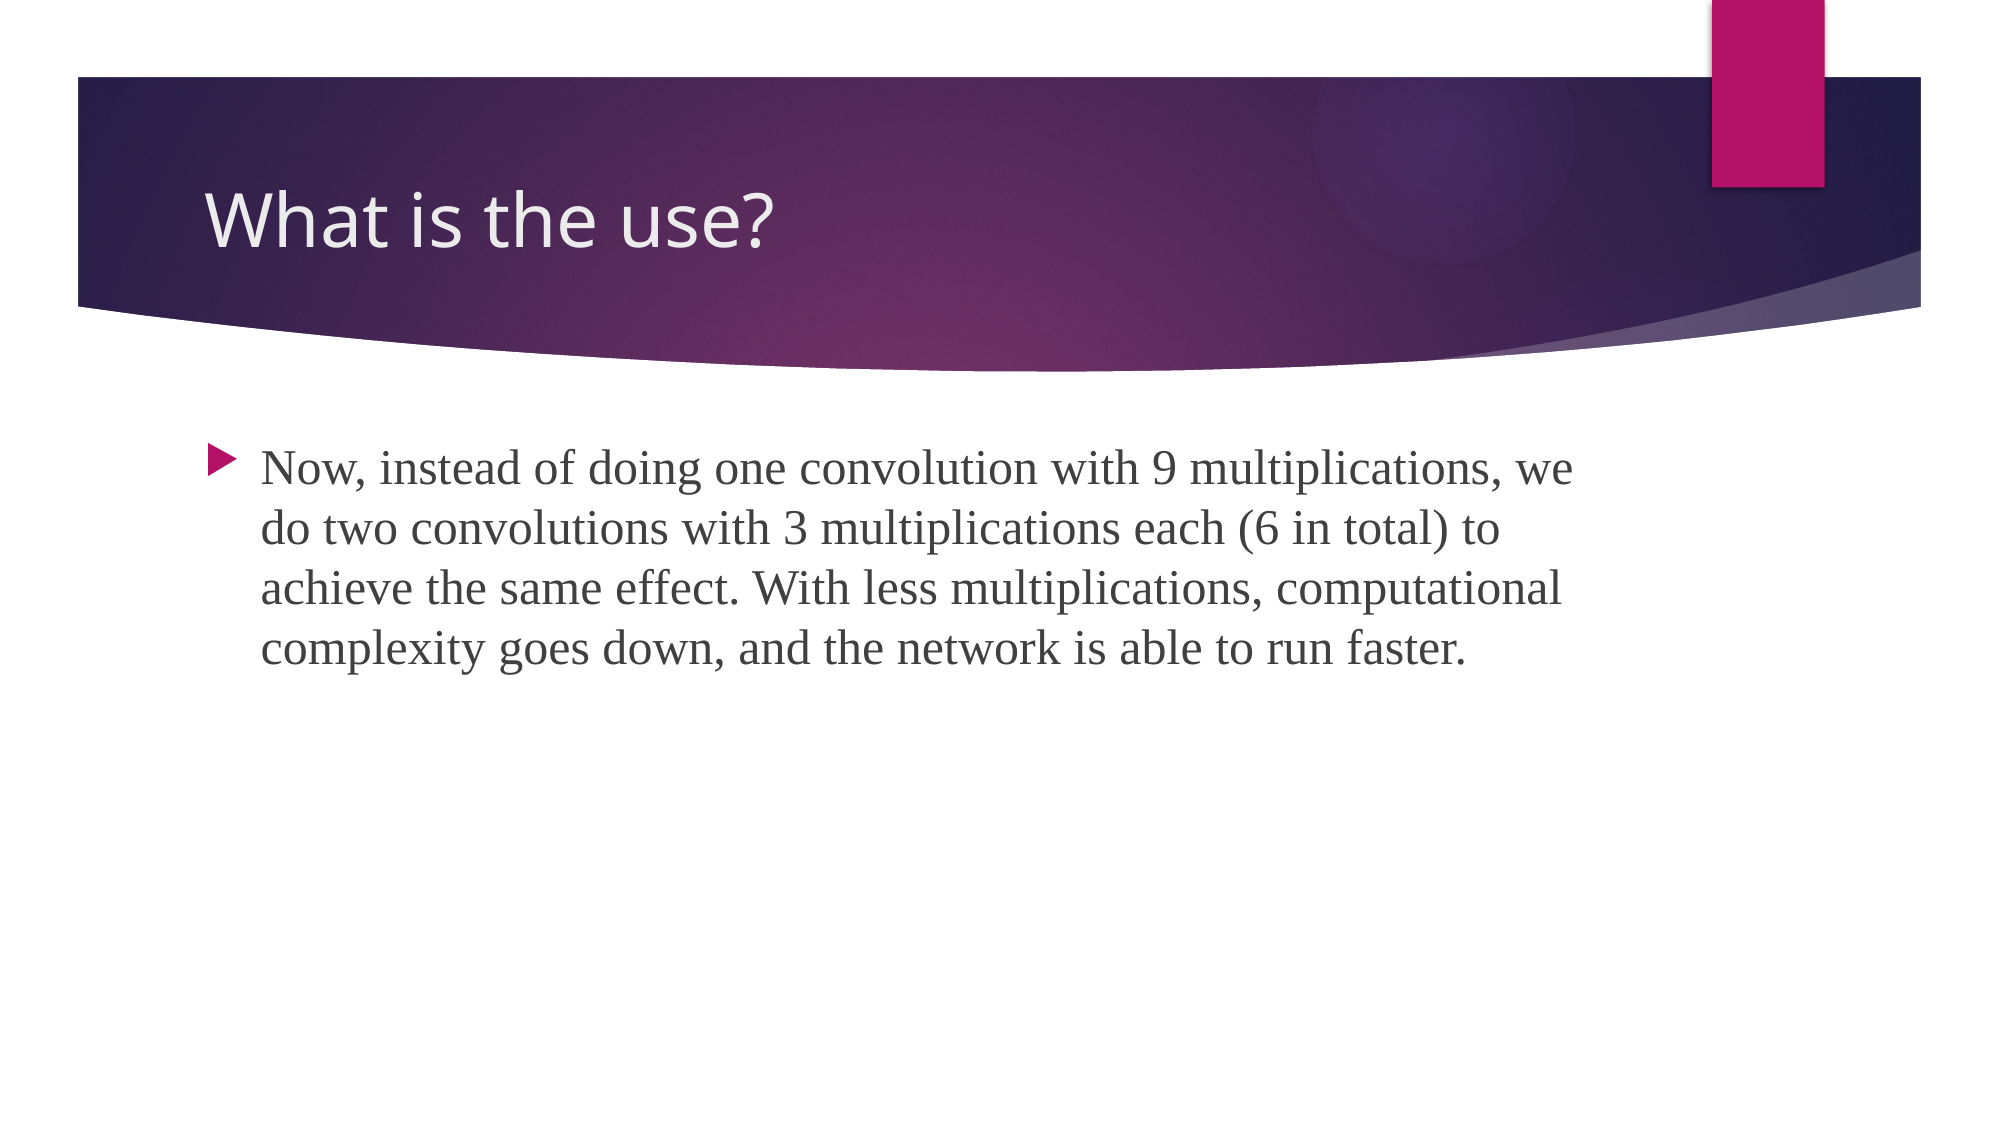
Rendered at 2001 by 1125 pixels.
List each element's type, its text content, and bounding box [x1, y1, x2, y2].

title What is the use? [189, 159, 1627, 276]
list Now, instead of doing one convolution with 9 multiplications, we do two convolutions with 3 multiplications each (6 in total) to achieve the same effect. With less multiplications, computational complexity goes down, and the network is able to run faster. [189, 427, 1638, 988]
